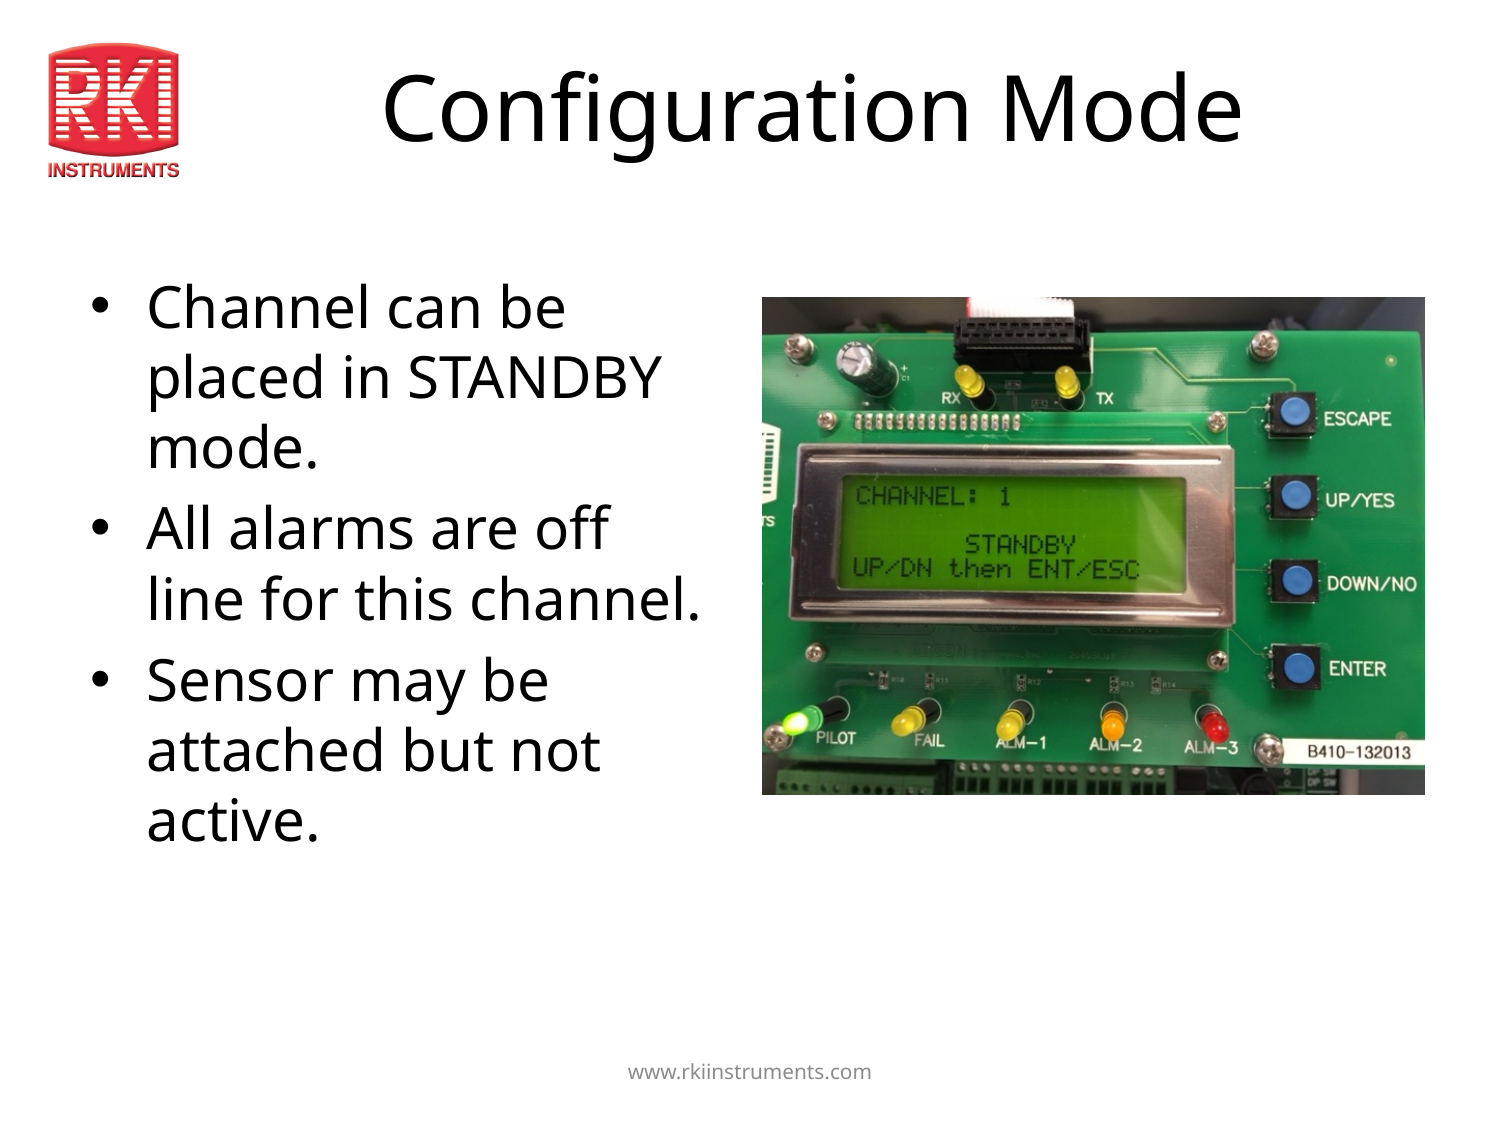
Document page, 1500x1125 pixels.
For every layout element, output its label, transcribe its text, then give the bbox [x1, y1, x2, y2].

footer www.rkiinstruments.com [512, 1042, 988, 1103]
list Channel can be placed in STANDBY mode. All alarms are off line for this channel. Sensor may be attached but not active. [75, 262, 738, 1005]
picture [37, 37, 188, 184]
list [762, 174, 1426, 918]
title Configuration Mode [175, 49, 1451, 161]
